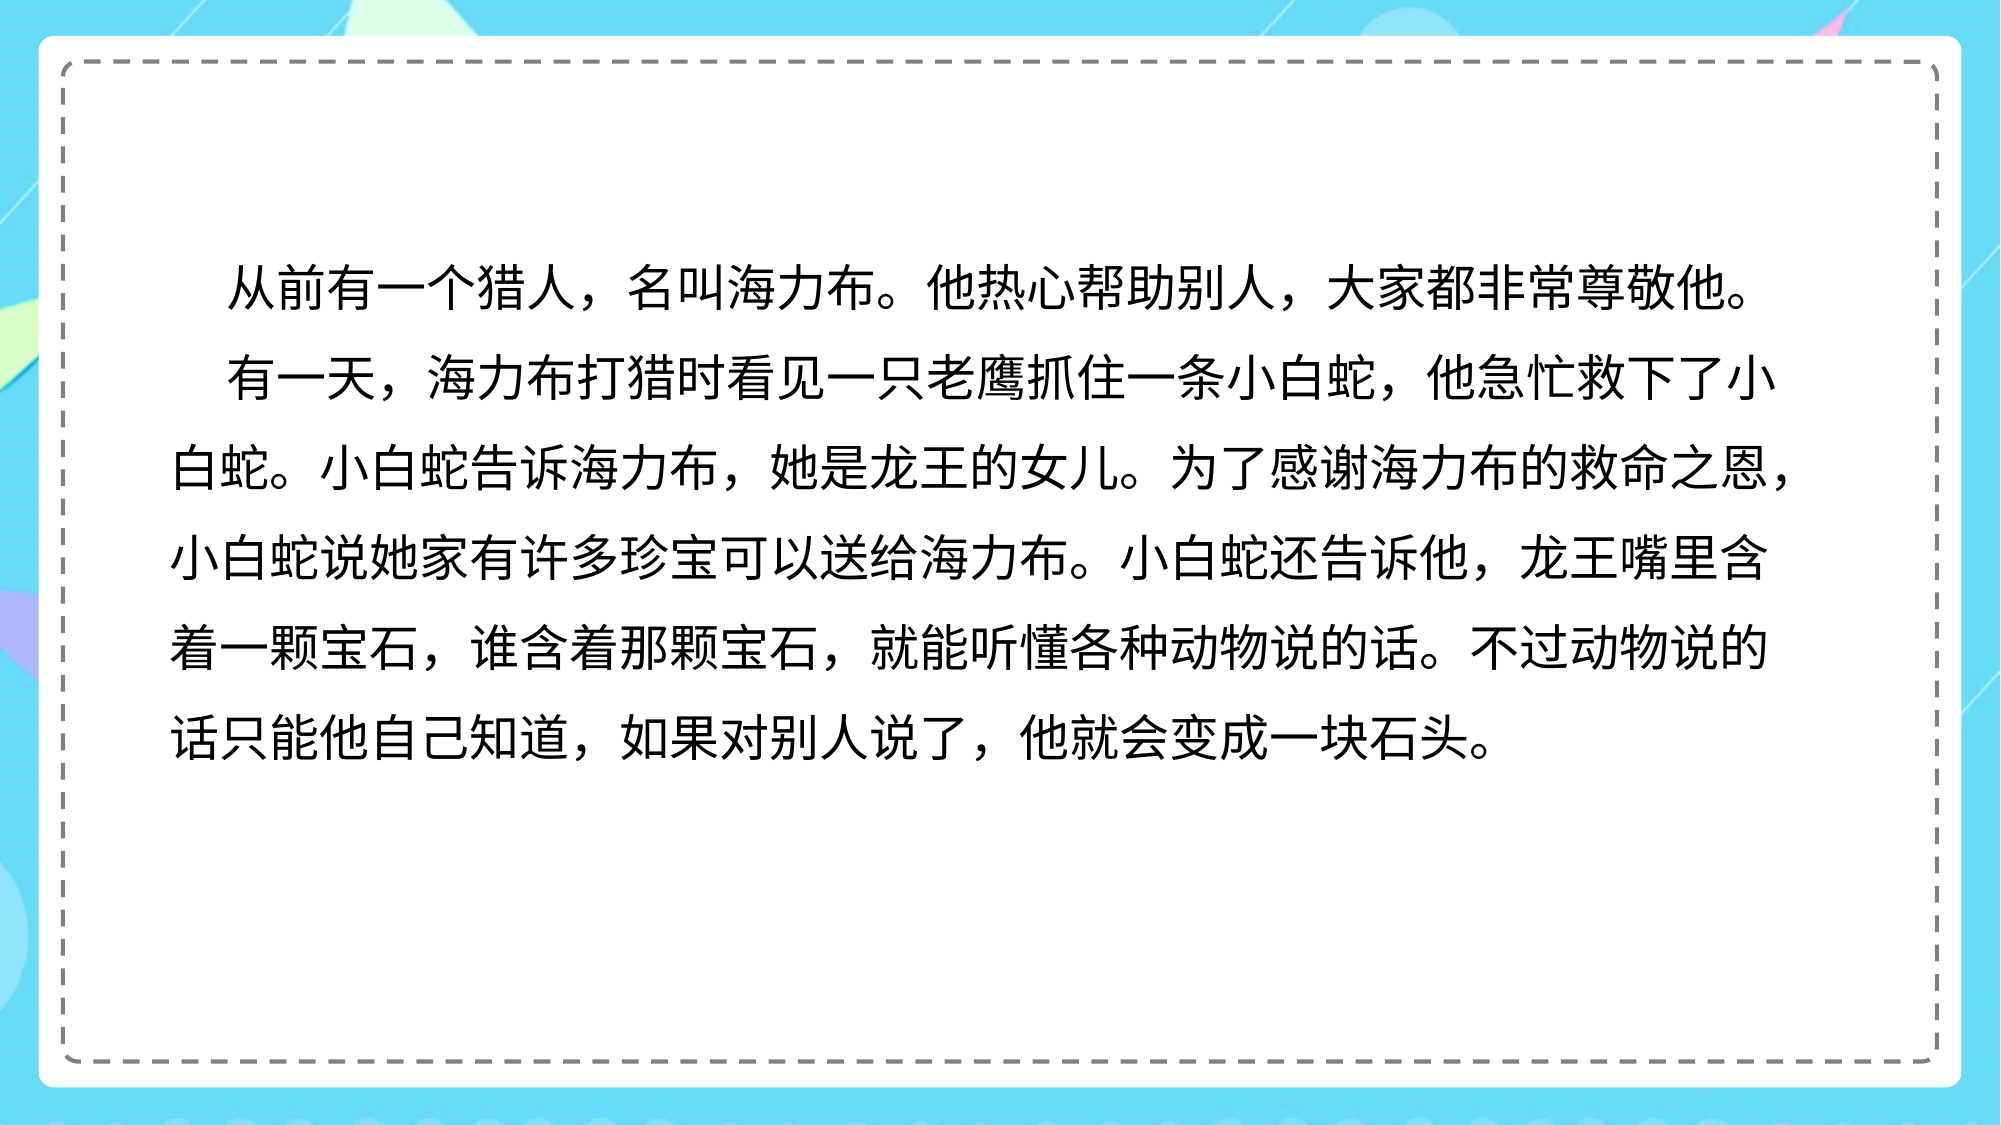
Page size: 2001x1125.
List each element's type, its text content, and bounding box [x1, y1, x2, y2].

text_box 从前有一个猎人，名叫海力布。他热心帮助别人，大家都非常尊敬他。 有一天，海力布打猎时看见一只老鹰抓住一条小白蛇，他急忙救下了小白蛇。小白蛇告诉海力布，她是龙王的女儿。为了感谢海力布的救命之恩，小白蛇说她家有许多珍宝可以送给海力布。小白蛇还告诉他，龙王嘴里含着一颗宝石，谁含着那颗宝石，就能听懂各种动物说的话。不过动物说的话只能他自己知道，如果对别人说了，他就会变成一块石头。 [154, 218, 1833, 774]
picture [0, 0, 2000, 1125]
